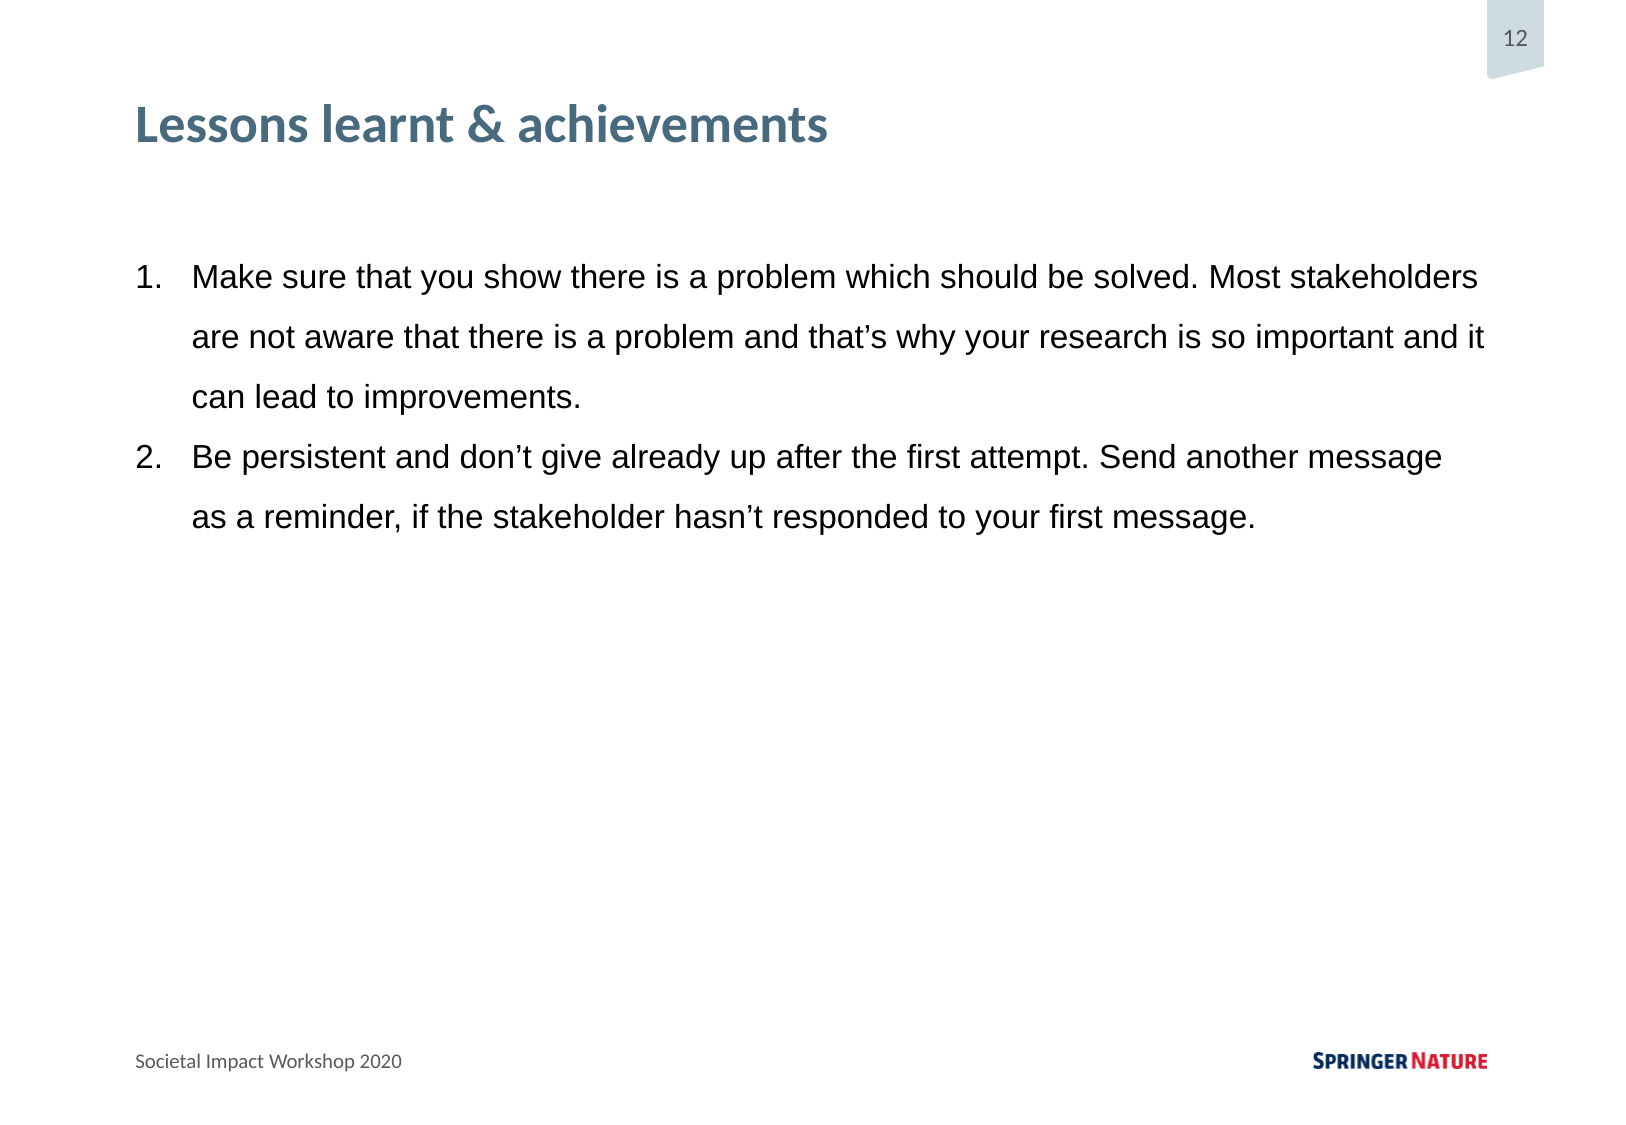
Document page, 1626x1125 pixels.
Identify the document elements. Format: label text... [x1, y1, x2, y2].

picture [1313, 1052, 1487, 1069]
text_box Make sure that you show there is a problem which should be solved. Most stakeholders are not aware that there is a problem and that’s why your research is so important and it can lead to improvements. Be persistent and don’t give already up after the first attempt. Send another message as a reminder, if the stakeholder hasn’t responded to your first message. [135, 235, 1487, 703]
text_box Lessons learnt & achievements [135, 88, 1487, 149]
